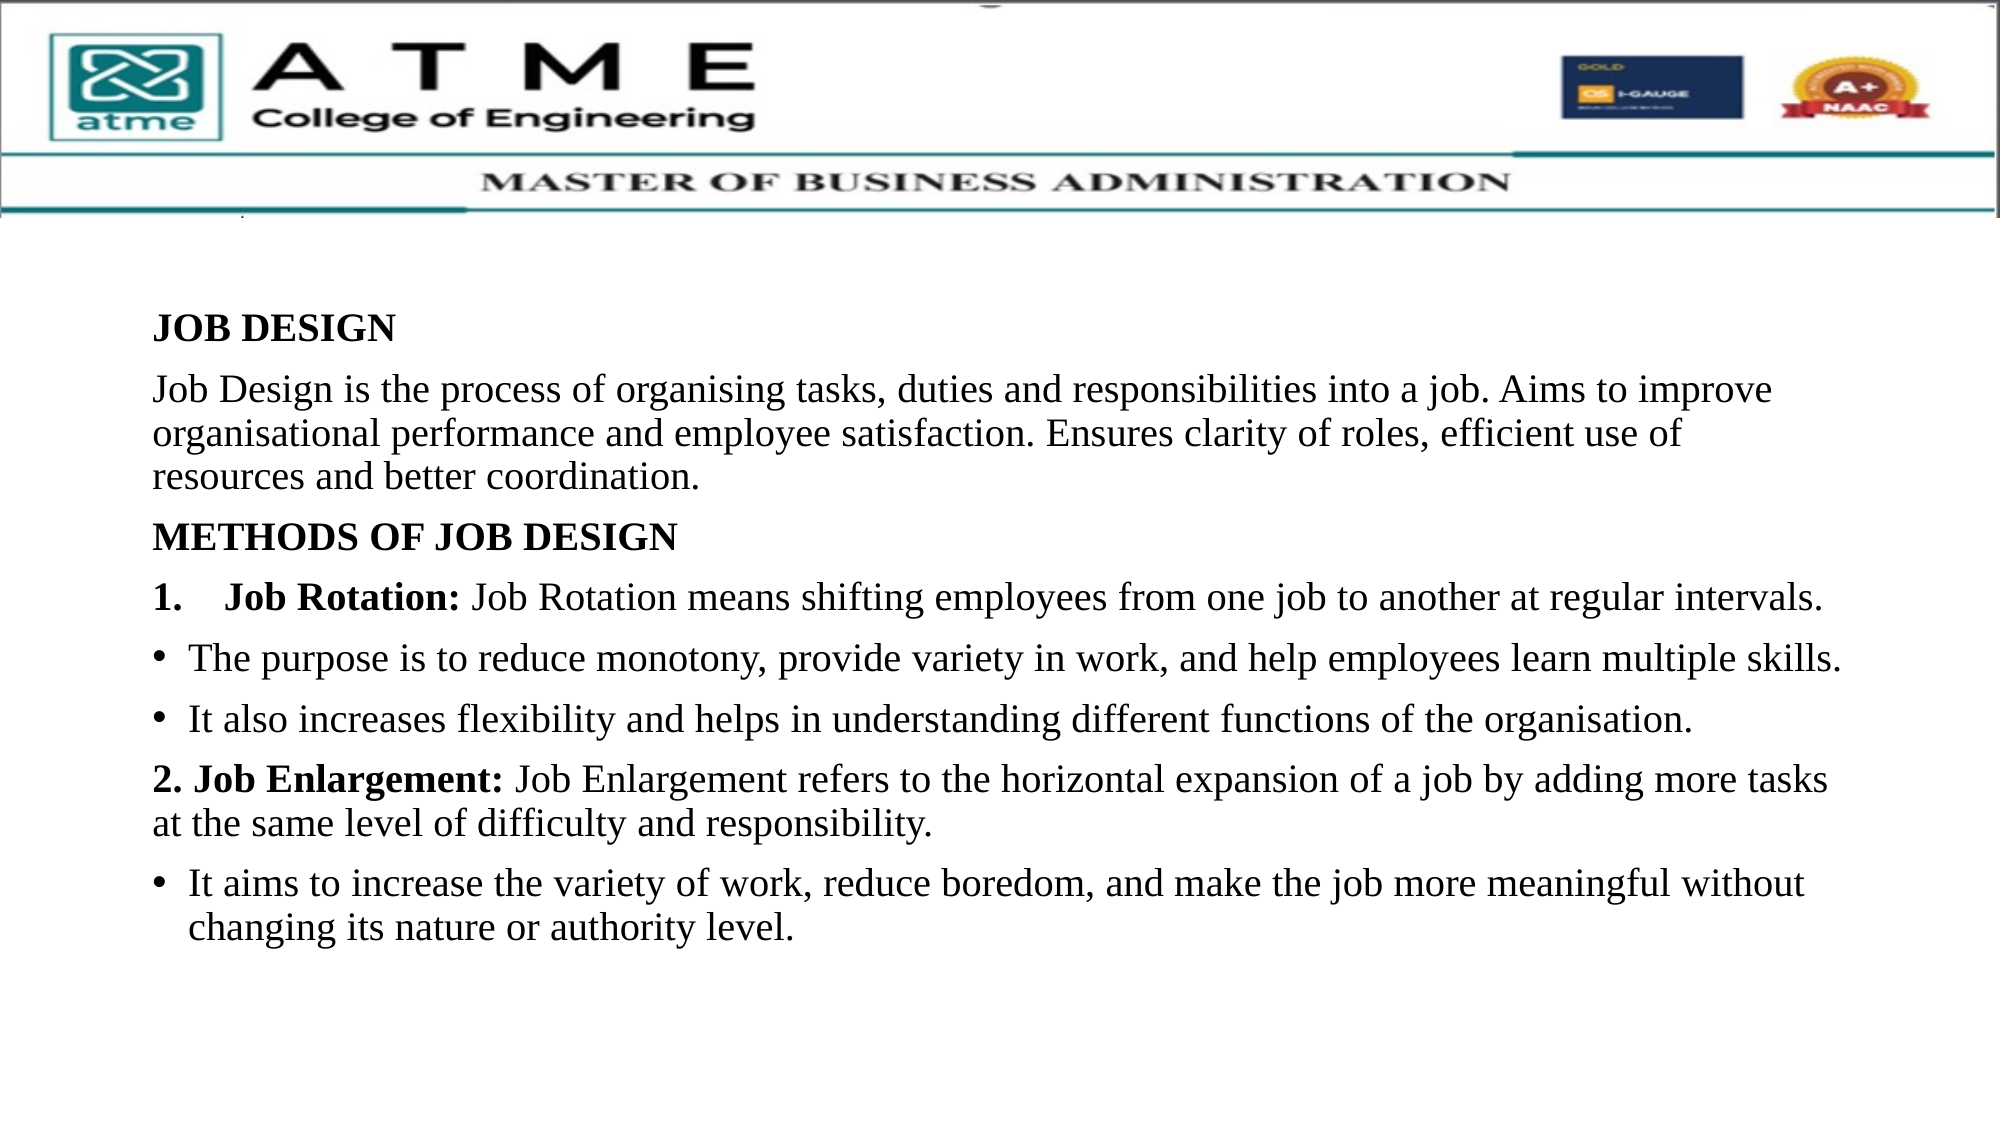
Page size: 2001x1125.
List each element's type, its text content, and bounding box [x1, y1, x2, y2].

picture [0, 0, 2000, 218]
list JOB DESIGN Job Design is the process of organising tasks, duties and responsibilities into a job. Aims to improve organisational performance and employee satisfaction. Ensures clarity of roles, efficient use of resources and better coordination. METHODS OF JOB DESIGN Job Rotation: Job Rotation means shifting employees from one job to another at regular intervals. The purpose is to reduce monotony, provide variety in work, and help employees learn multiple skills. It also increases flexibility and helps in understanding different functions of the organisation. 2. Job Enlargement: Job Enlargement refers to the horizontal expansion of a job by adding more tasks at the same level of difficulty and responsibility. It aims to increase the variety of work, reduce boredom, and make the job more meaningful without changing its nature or authority level. [137, 299, 1863, 1014]
